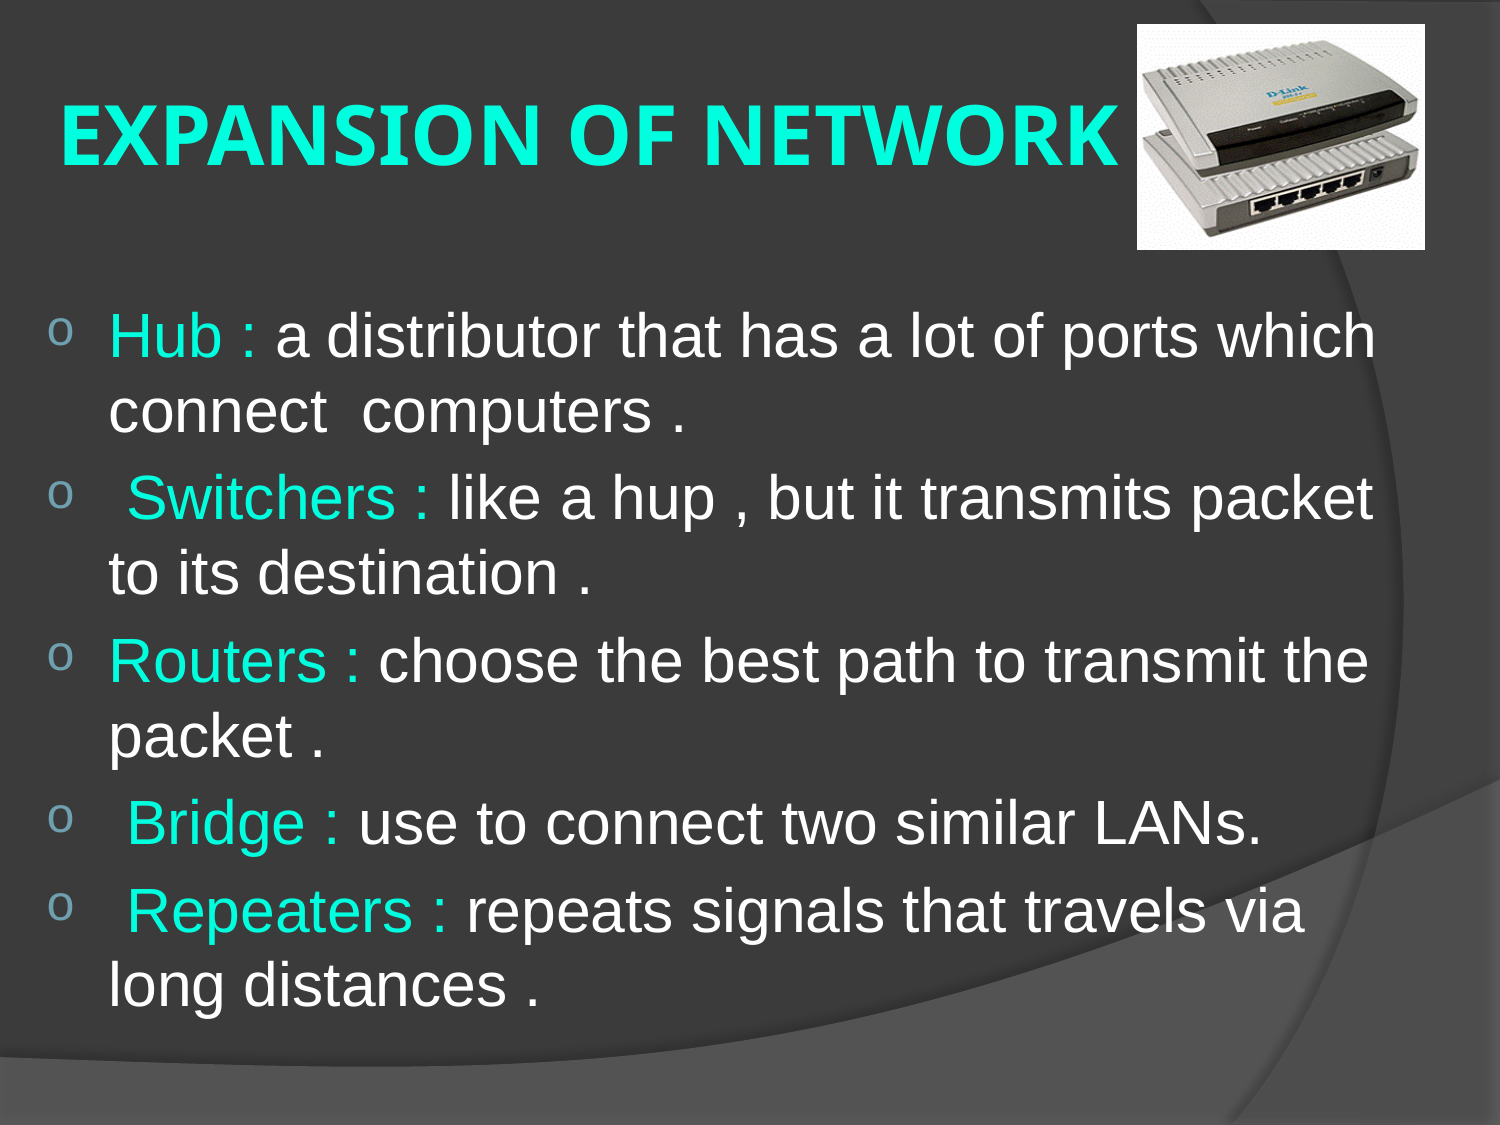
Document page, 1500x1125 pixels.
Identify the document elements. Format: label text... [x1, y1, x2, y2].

title EXPANSION OF NETWORK [50, 38, 1128, 226]
list Hub : a distributor that has a lot of ports which connect computers . Switchers : like a hup , but it transmits packet to its destination . Routers : choose the best path to transmit the packet . Bridge : use to connect two similar LANs. Repeaters : repeats signals that travels via long distances . [24, 287, 1413, 1030]
picture [1137, 24, 1426, 251]
